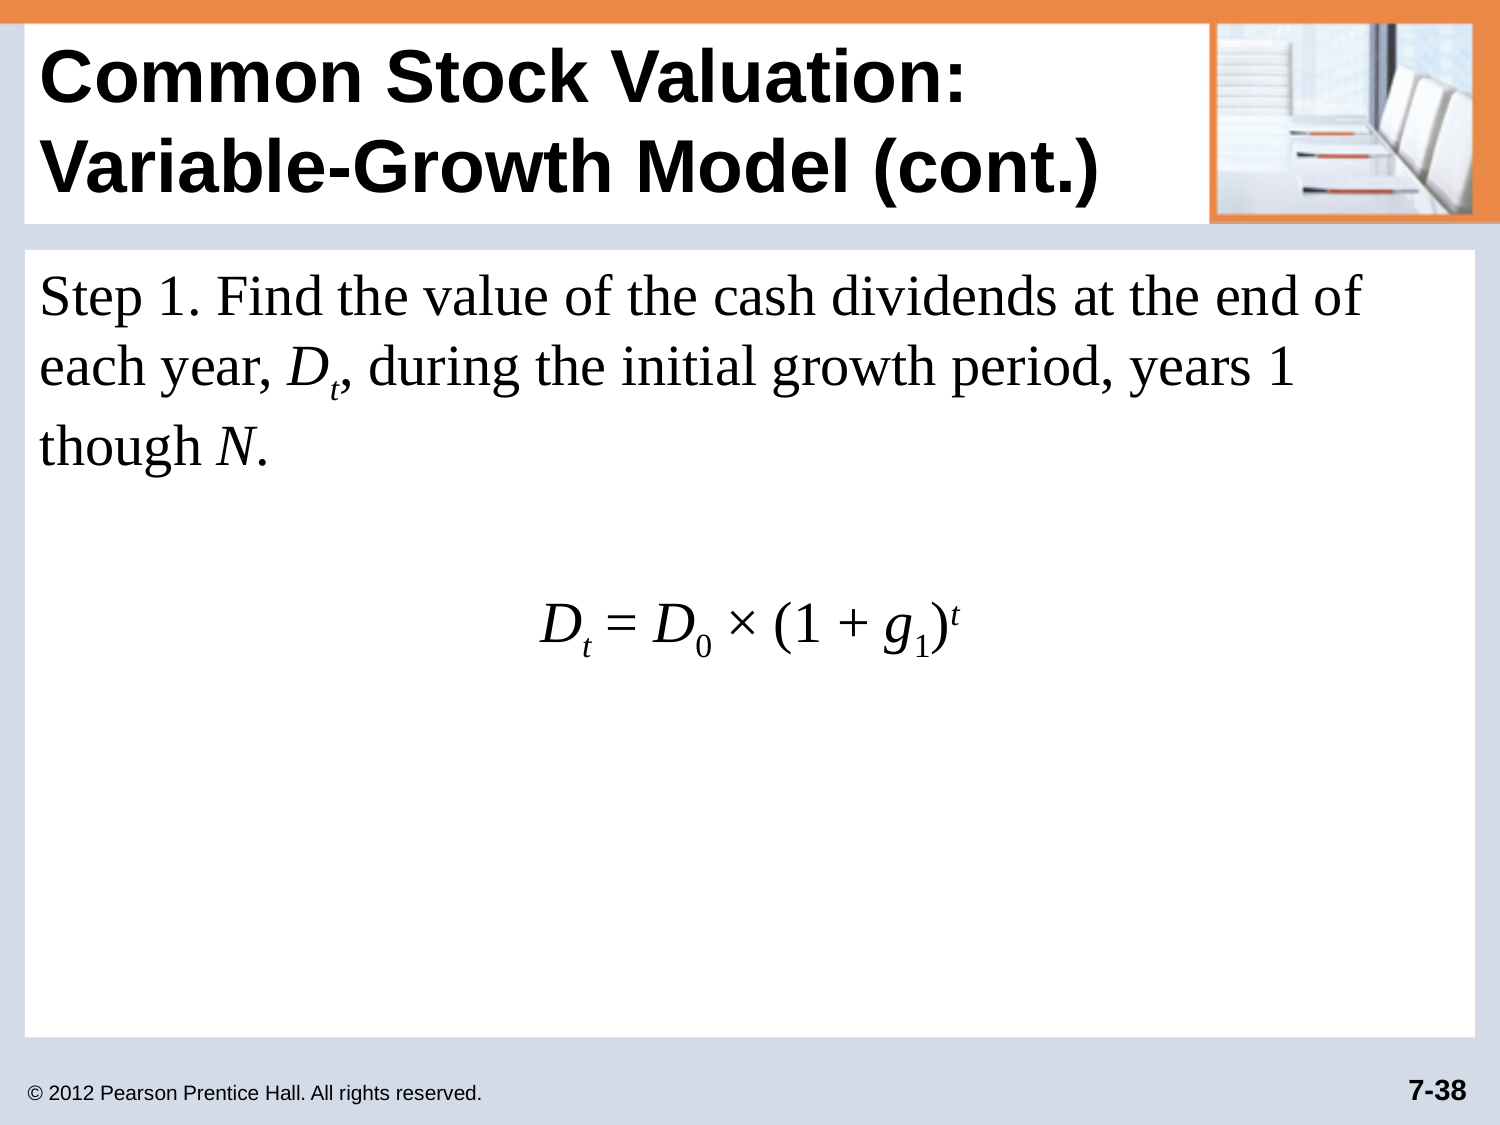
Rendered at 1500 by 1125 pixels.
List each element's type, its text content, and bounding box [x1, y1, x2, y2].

title Common Stock Valuation: Variable-Growth Model (cont.) [24, 64, 1201, 171]
picture [0, 0, 1500, 224]
slide_number 7-38 [1331, 1038, 1482, 1114]
footer © 2012 Pearson Prentice Hall. All rights reserved. [12, 1037, 938, 1113]
list Step 1. Find the value of the cash dividends at the end of each year, Dt, during the initial growth period, years 1 though N. Dt = D0 × (1 + g1)t [24, 249, 1476, 1013]
